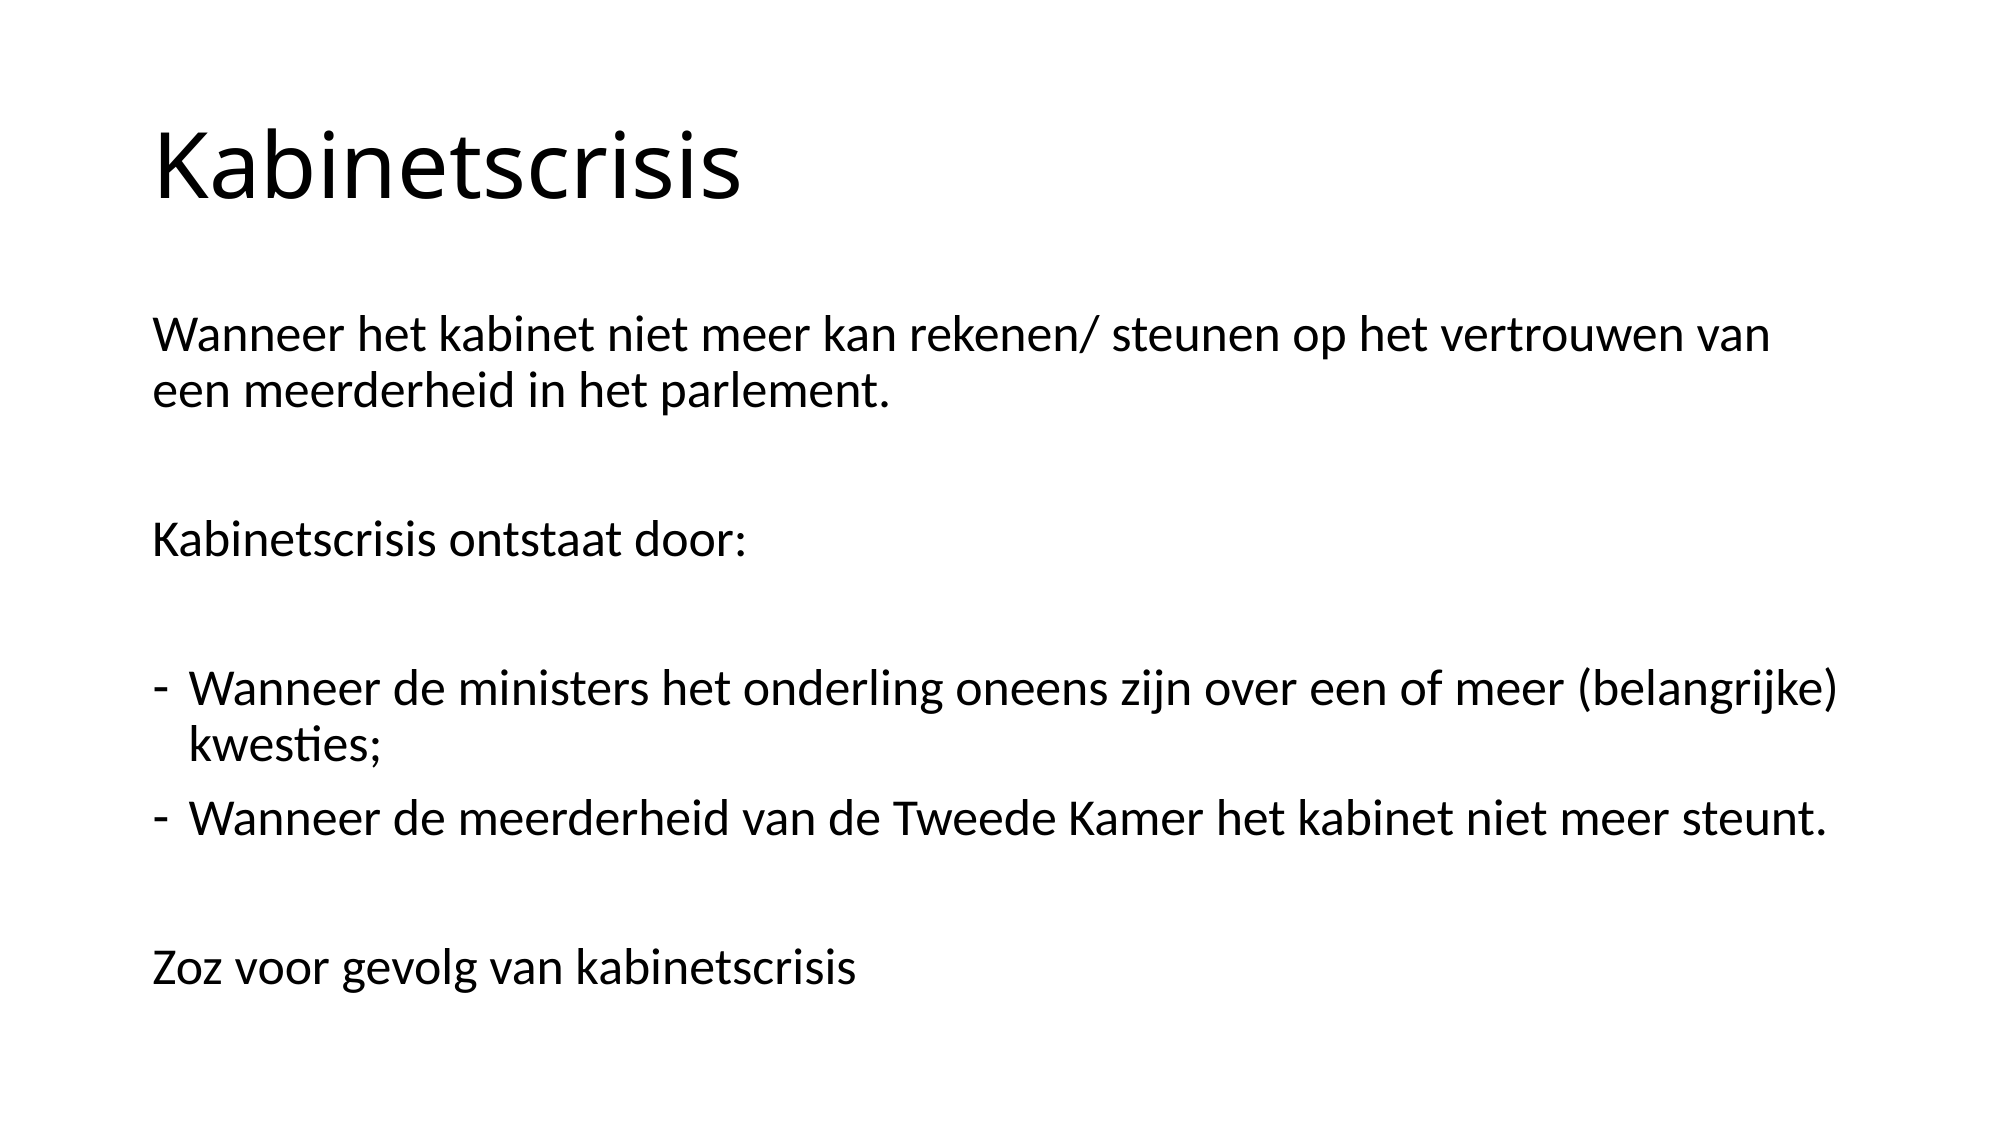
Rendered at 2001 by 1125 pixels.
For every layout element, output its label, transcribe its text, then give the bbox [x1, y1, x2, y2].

title Kabinetscrisis [137, 59, 1863, 278]
list Wanneer het kabinet niet meer kan rekenen/ steunen op het vertrouwen van een meerderheid in het parlement. Kabinetscrisis ontstaat door: Wanneer de ministers het onderling oneens zijn over een of meer (belangrijke) kwesties; Wanneer de meerderheid van de Tweede Kamer het kabinet niet meer steunt. Zoz voor gevolg van kabinetscrisis [137, 299, 1863, 1014]
